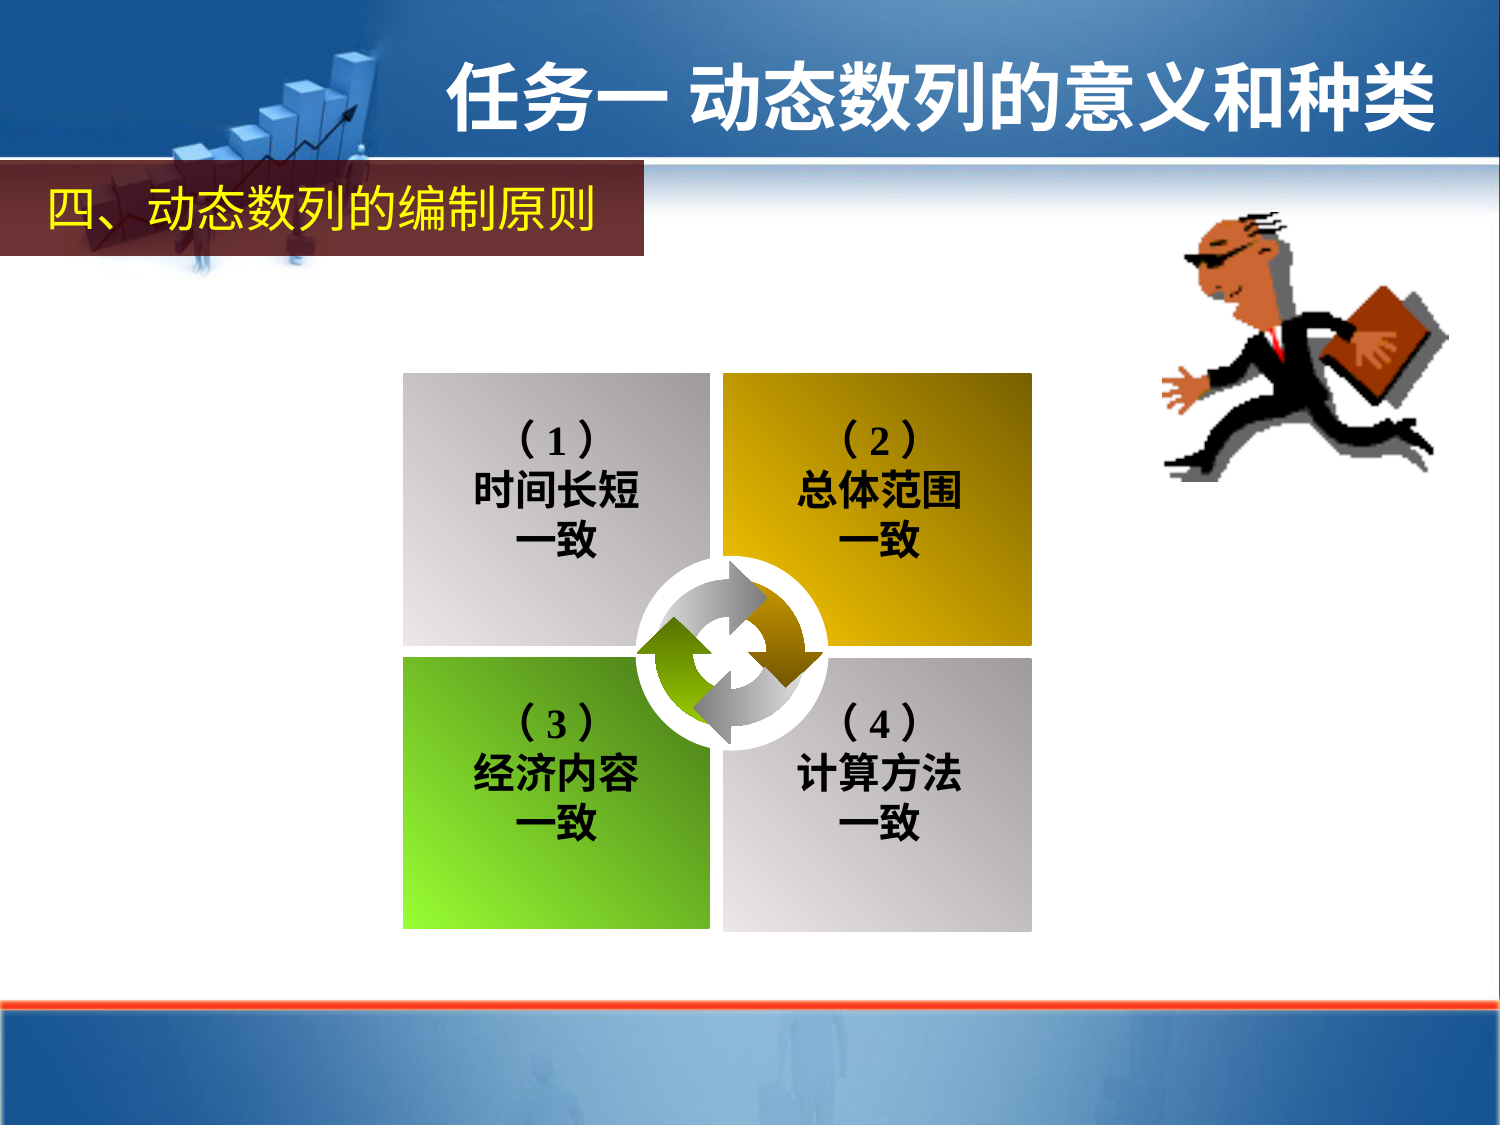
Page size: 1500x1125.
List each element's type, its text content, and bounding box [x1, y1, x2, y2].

picture [0, 0, 1500, 1125]
text_box 任务一 动态数列的意义和种类 [395, 42, 1500, 148]
text_box 四、动态数列的编制原则 [0, 160, 644, 256]
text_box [387, 299, 1061, 932]
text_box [1162, 212, 1449, 482]
